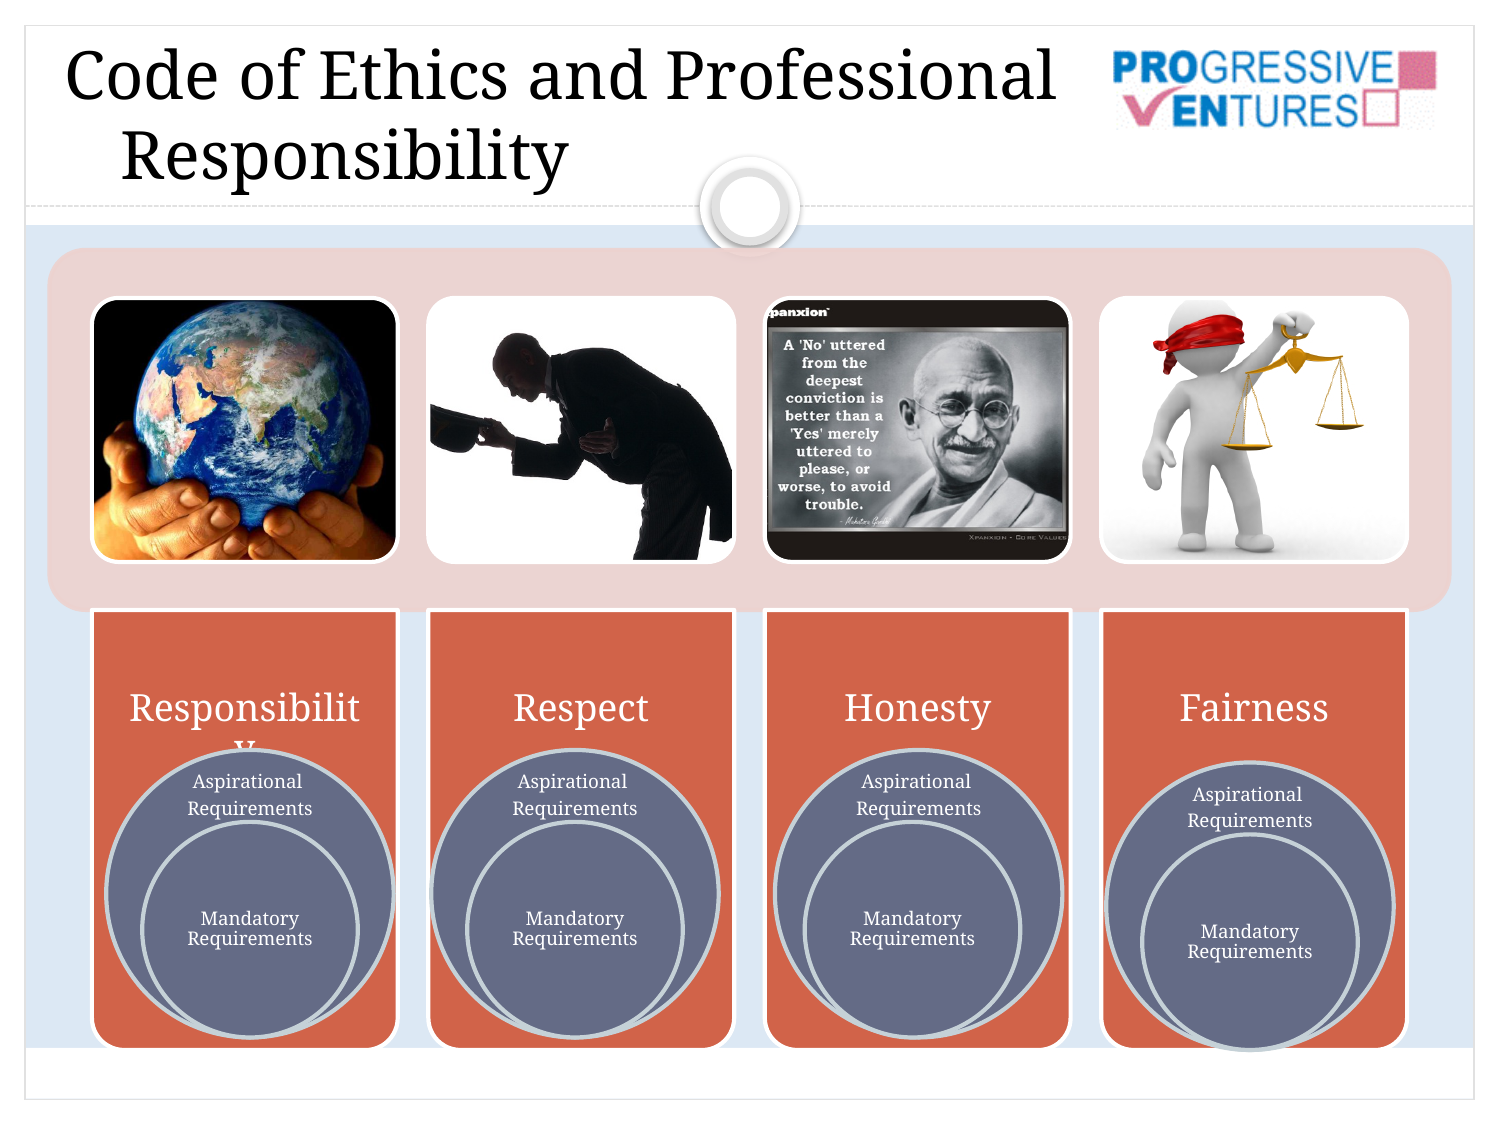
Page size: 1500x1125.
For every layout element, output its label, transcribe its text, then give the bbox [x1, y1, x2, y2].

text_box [1099, 762, 1401, 1051]
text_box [424, 749, 726, 1038]
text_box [99, 749, 401, 1038]
title Code of Ethics and Professional Responsibility [49, 75, 1450, 201]
picture [1112, 49, 1439, 75]
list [49, 249, 1450, 1051]
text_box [762, 749, 1063, 1038]
